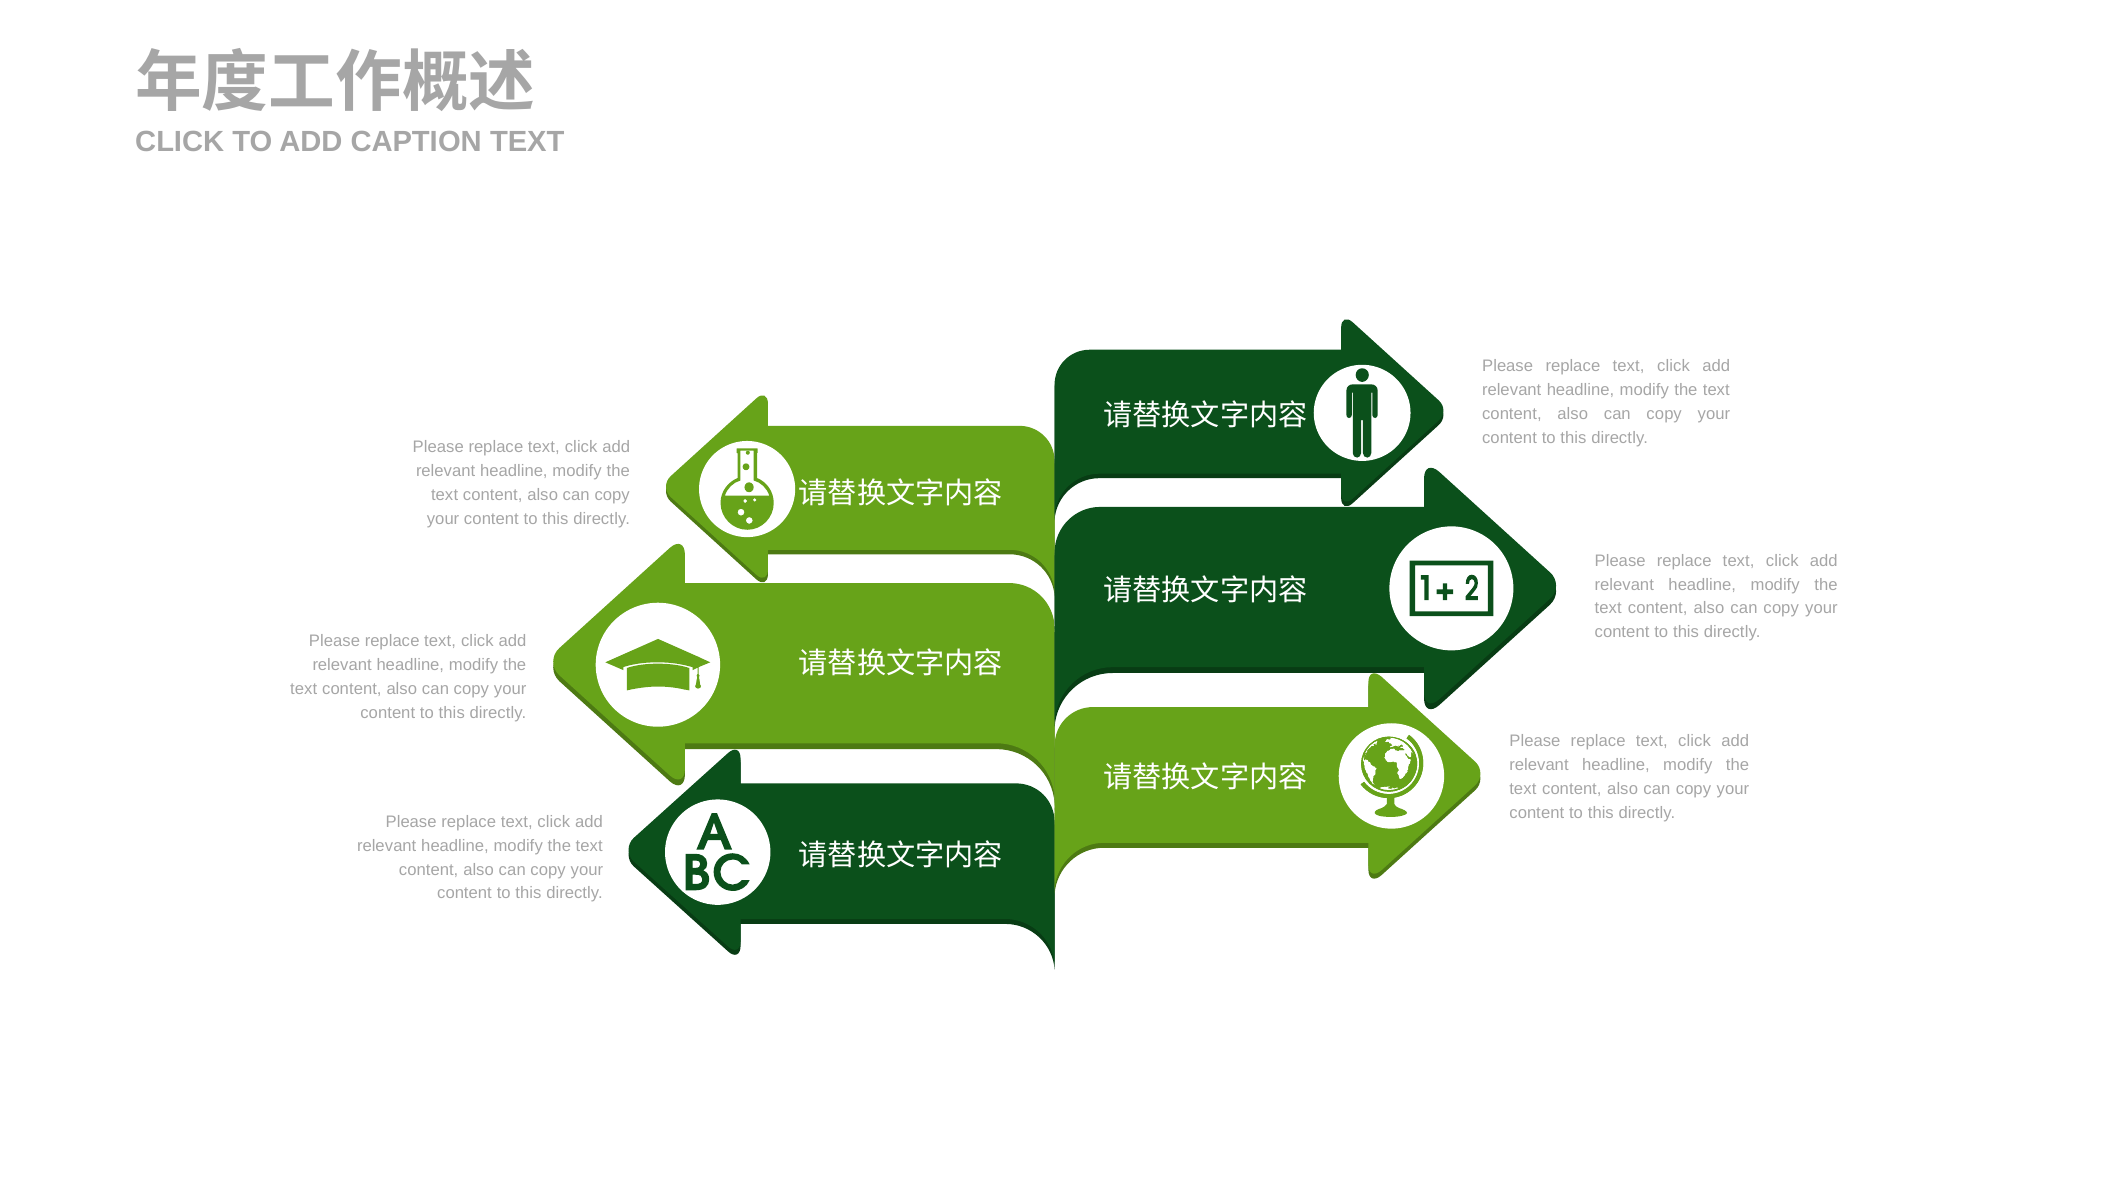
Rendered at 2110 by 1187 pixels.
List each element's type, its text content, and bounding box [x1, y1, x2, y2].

text_box Please replace text, click add relevant headline, modify the text content, also can copy your content to this directly. [373, 421, 652, 539]
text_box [551, 540, 1054, 804]
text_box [664, 799, 771, 905]
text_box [1313, 364, 1411, 461]
text_box Please replace text, click add relevant headline, modify the text content, also can copy your content to this directly. [1488, 715, 1771, 833]
text_box Please replace text, click add relevant headline, modify the text content, also can copy your content to this directly. [319, 796, 625, 913]
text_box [595, 602, 721, 727]
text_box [664, 392, 1054, 540]
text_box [1389, 526, 1514, 651]
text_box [1054, 464, 1559, 728]
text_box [699, 440, 796, 538]
text_box Please replace text, click add relevant headline, modify the text content, also can copy your content to this directly. [261, 615, 548, 733]
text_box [1054, 728, 1483, 894]
text_box 年度工作概述 [135, 38, 596, 119]
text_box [1338, 723, 1445, 829]
text_box Please replace text, click add relevant headline, modify the text content, also can copy your content to this directly. [1573, 535, 1859, 652]
text_box Please replace text, click add relevant headline, modify the text content, also can copy your content to this directly. [1461, 340, 1752, 458]
text_box CLICK TO ADD CAPTION TEXT [135, 122, 596, 158]
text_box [1054, 316, 1446, 464]
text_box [626, 804, 1055, 970]
